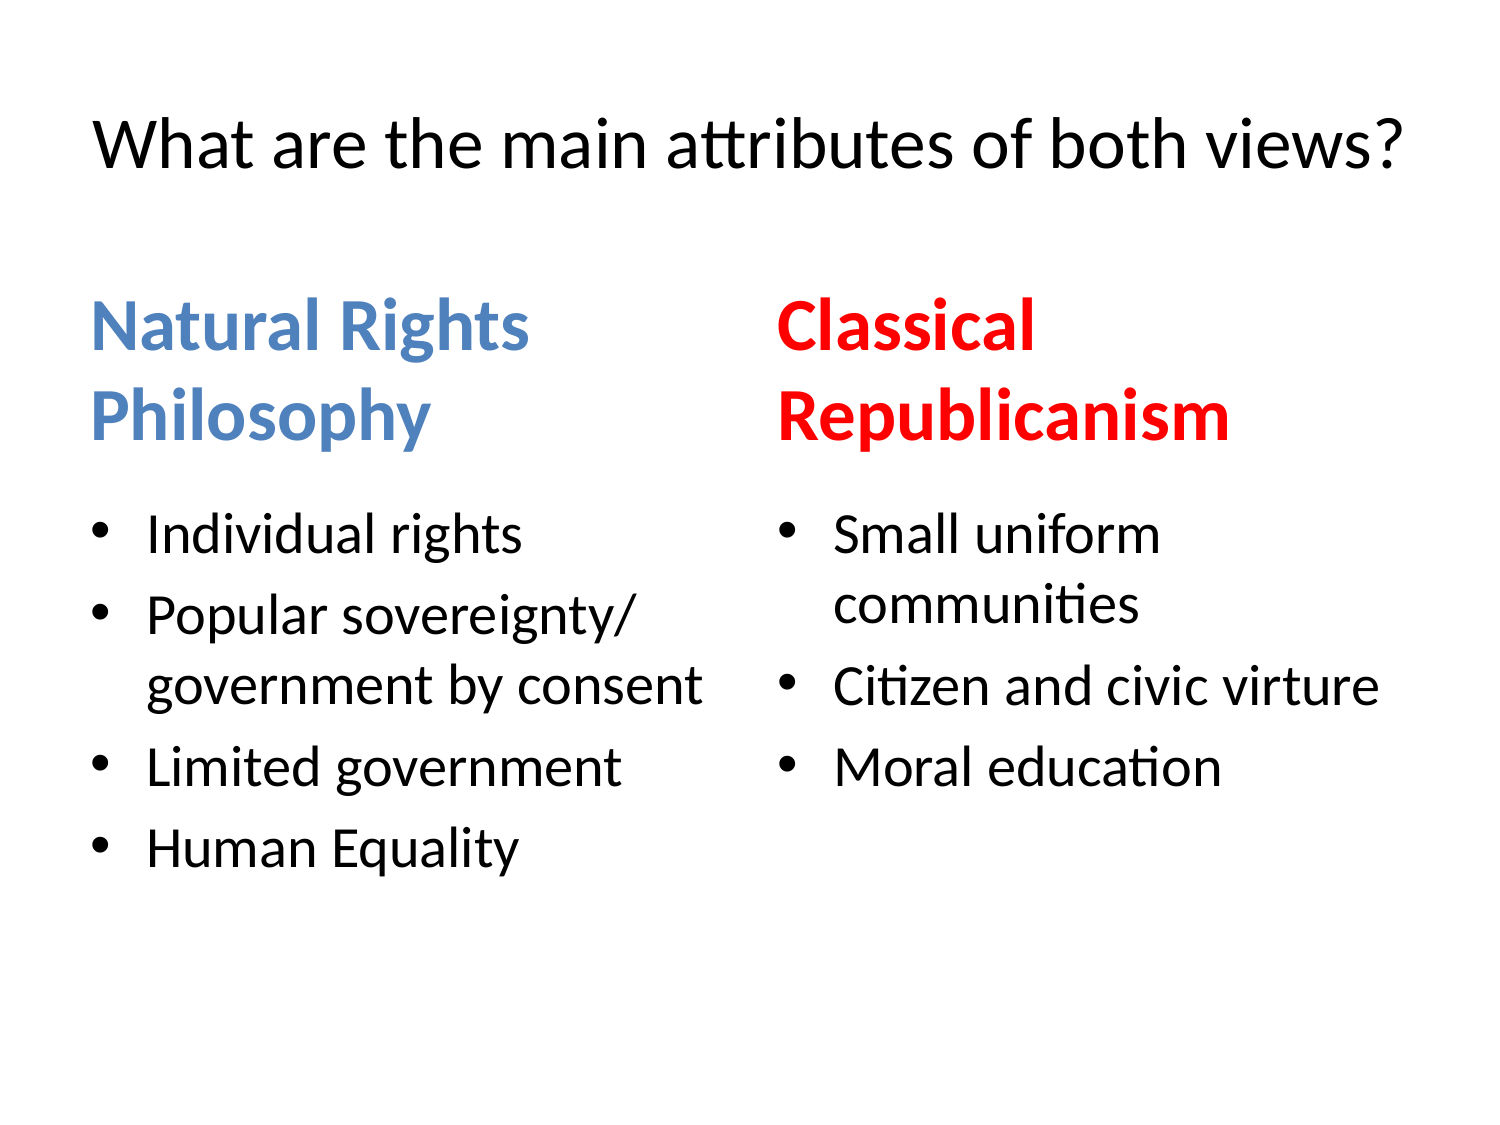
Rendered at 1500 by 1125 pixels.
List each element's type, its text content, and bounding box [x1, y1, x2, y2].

list Natural Rights Philosophy [75, 251, 738, 463]
list Individual rights Popular sovereignty/ government by consent Limited government Human Equality [75, 487, 738, 1005]
title What are the main attributes of both views? [75, 45, 1425, 233]
list Classical Republicanism [761, 251, 1425, 463]
list Small uniform communities Citizen and civic virture Moral education [761, 487, 1425, 1005]
